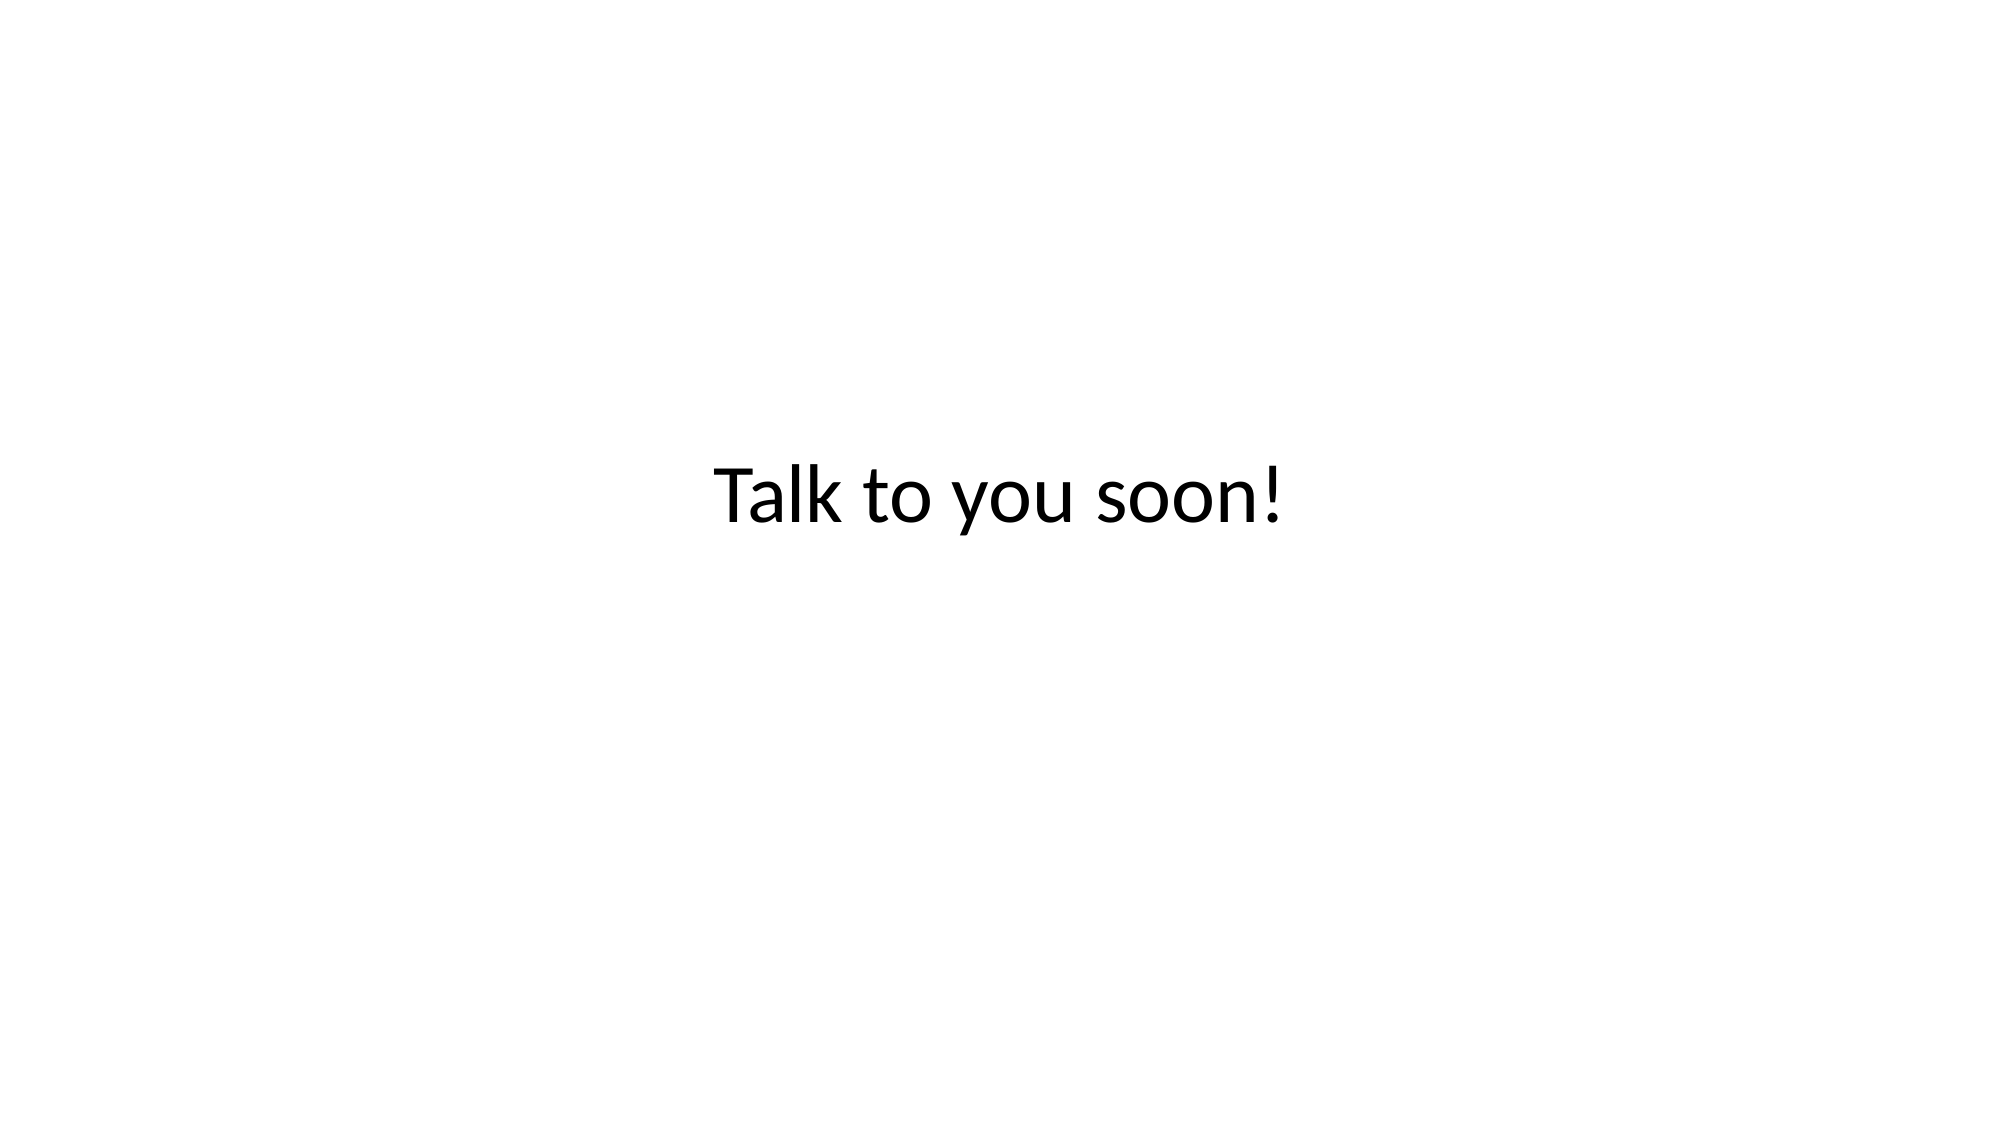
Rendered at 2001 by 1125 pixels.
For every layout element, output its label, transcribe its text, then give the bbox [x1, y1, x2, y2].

text_box Talk to you soon! [294, 332, 1706, 547]
